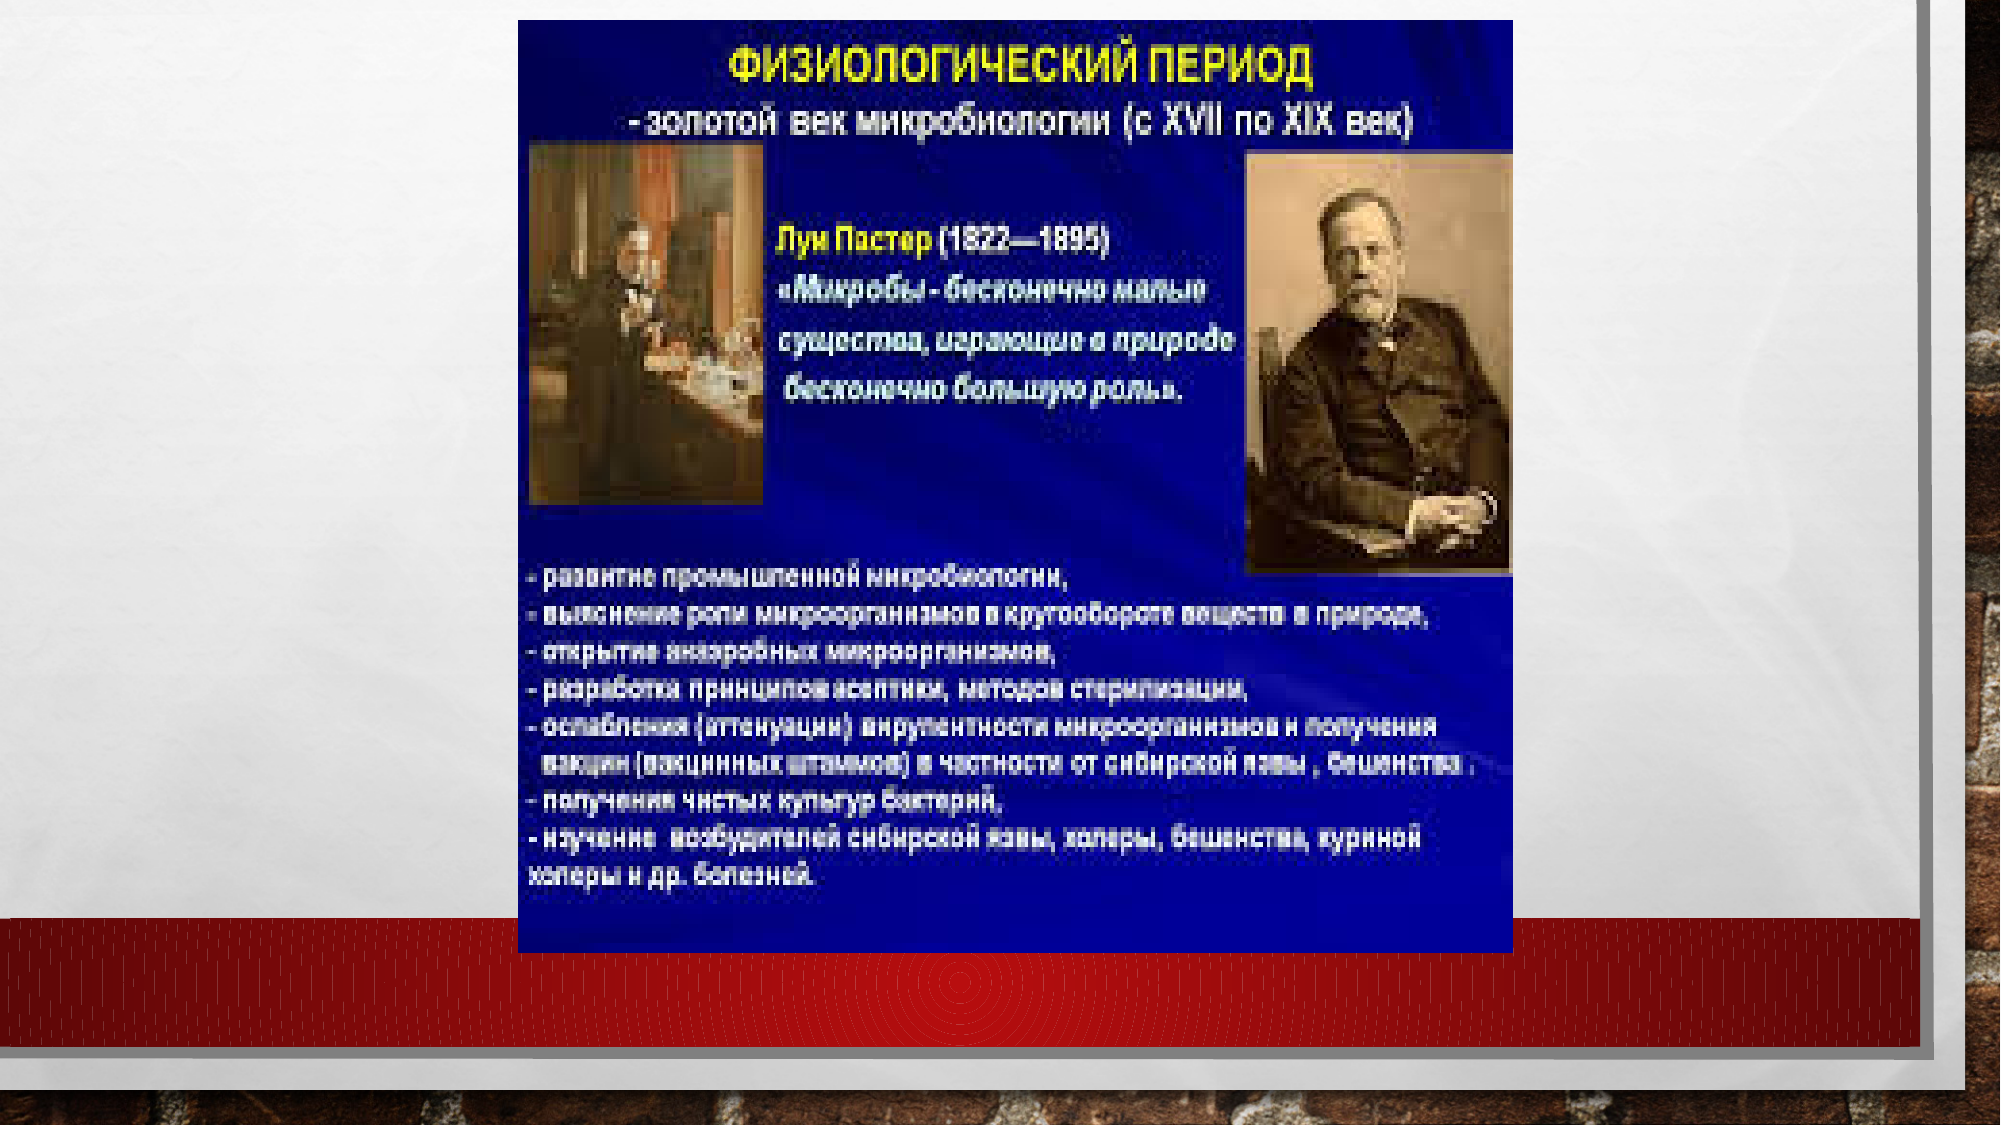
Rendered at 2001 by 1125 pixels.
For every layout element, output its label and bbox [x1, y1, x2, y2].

picture [0, 0, 2000, 1125]
list [518, 20, 1514, 953]
